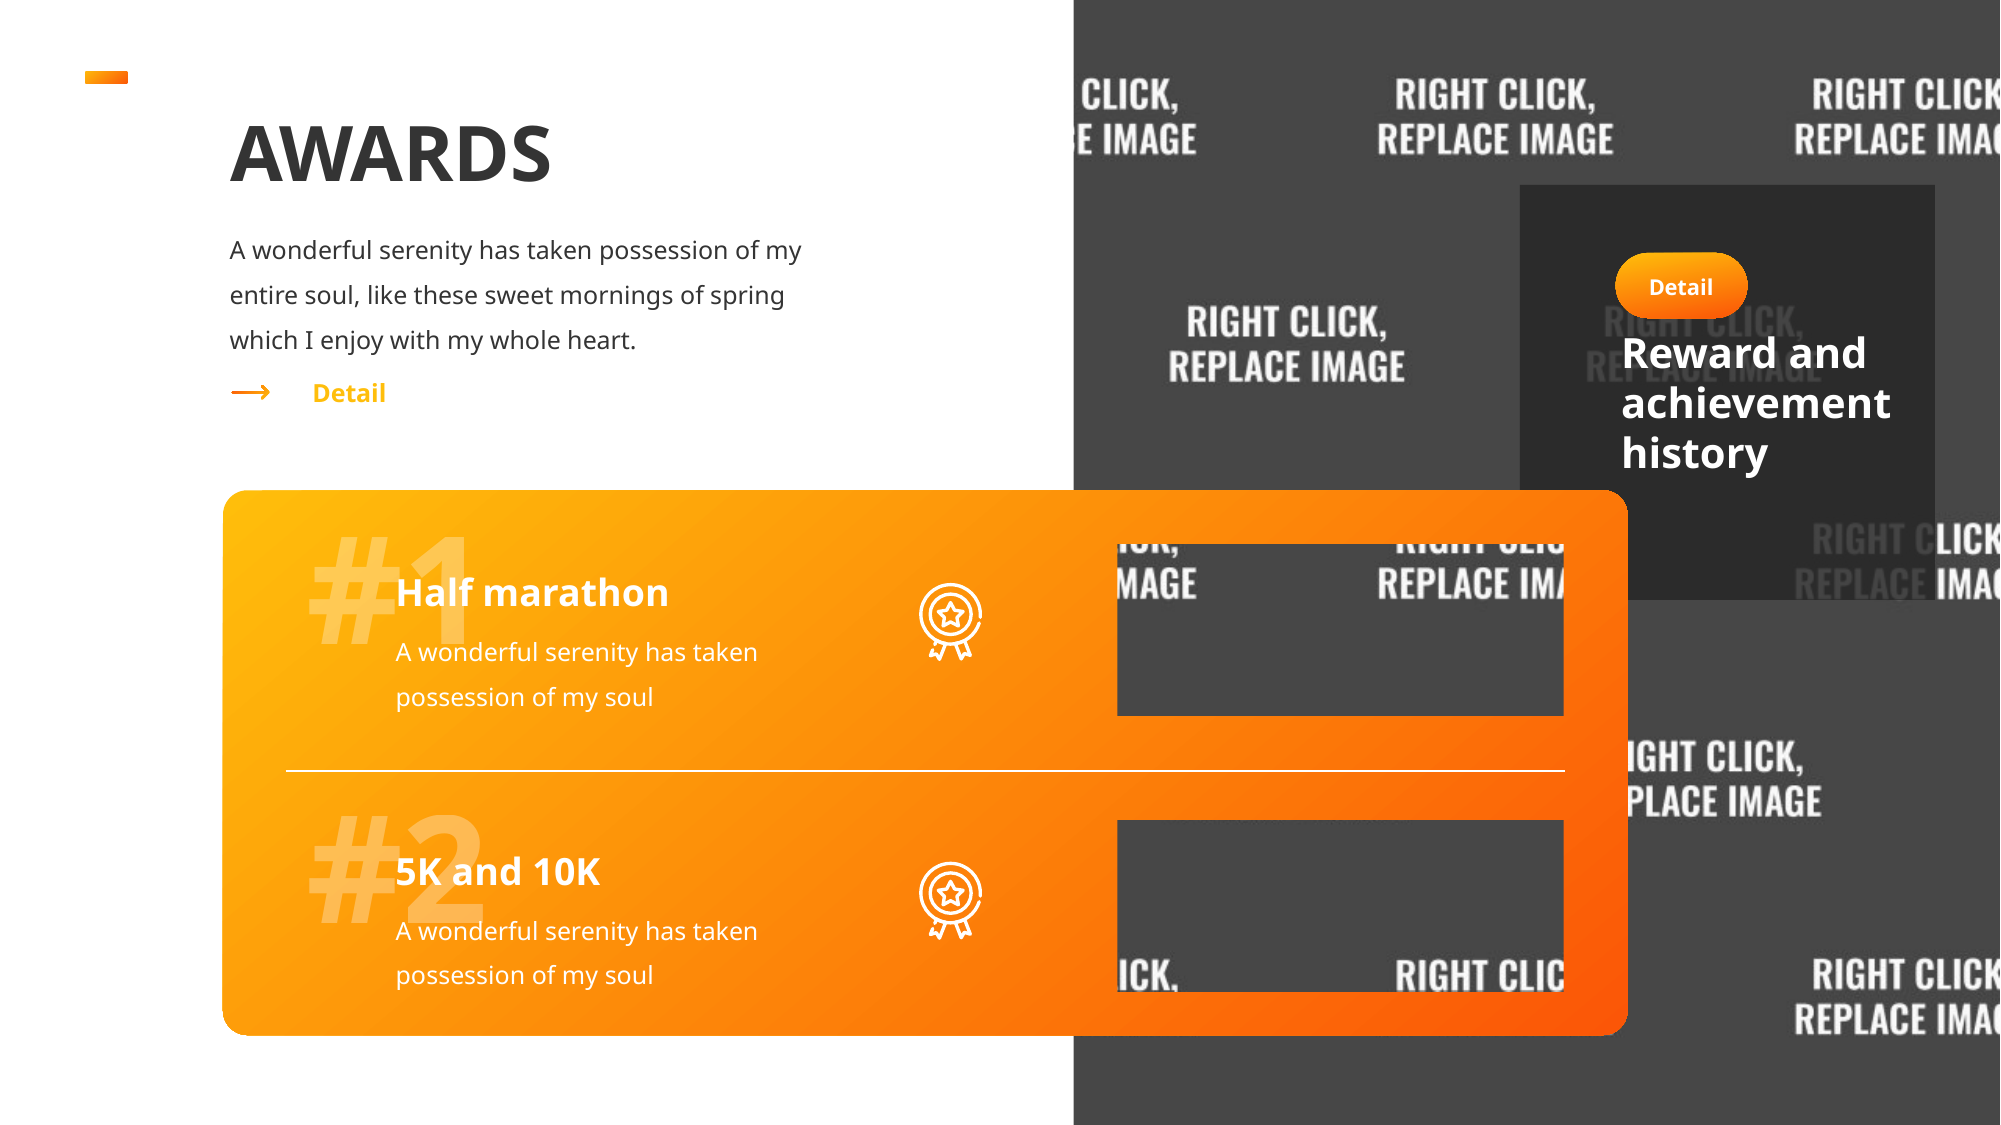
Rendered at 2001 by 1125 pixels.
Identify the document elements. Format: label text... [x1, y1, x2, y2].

text_box A wonderful serenity has taken possession of my soul [380, 614, 879, 719]
text_box Detail [297, 369, 418, 415]
text_box #2 [291, 766, 605, 770]
text_box Half marathon [380, 561, 868, 622]
text_box [231, 385, 270, 400]
text_box #1 [291, 487, 605, 683]
text_box A wonderful serenity has taken possession of my soul [380, 892, 879, 998]
text_box #2 [291, 772, 605, 962]
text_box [920, 863, 981, 939]
list AWARDS [214, 91, 864, 212]
text_box 5K and 10K [380, 840, 694, 900]
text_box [920, 584, 981, 660]
text_box [221, 489, 1073, 1037]
picture [1073, 0, 2000, 1125]
text_box A wonderful serenity has taken possession of my entire soul, like these sweet mornings of spring which I enjoy with my whole heart. [214, 212, 875, 362]
